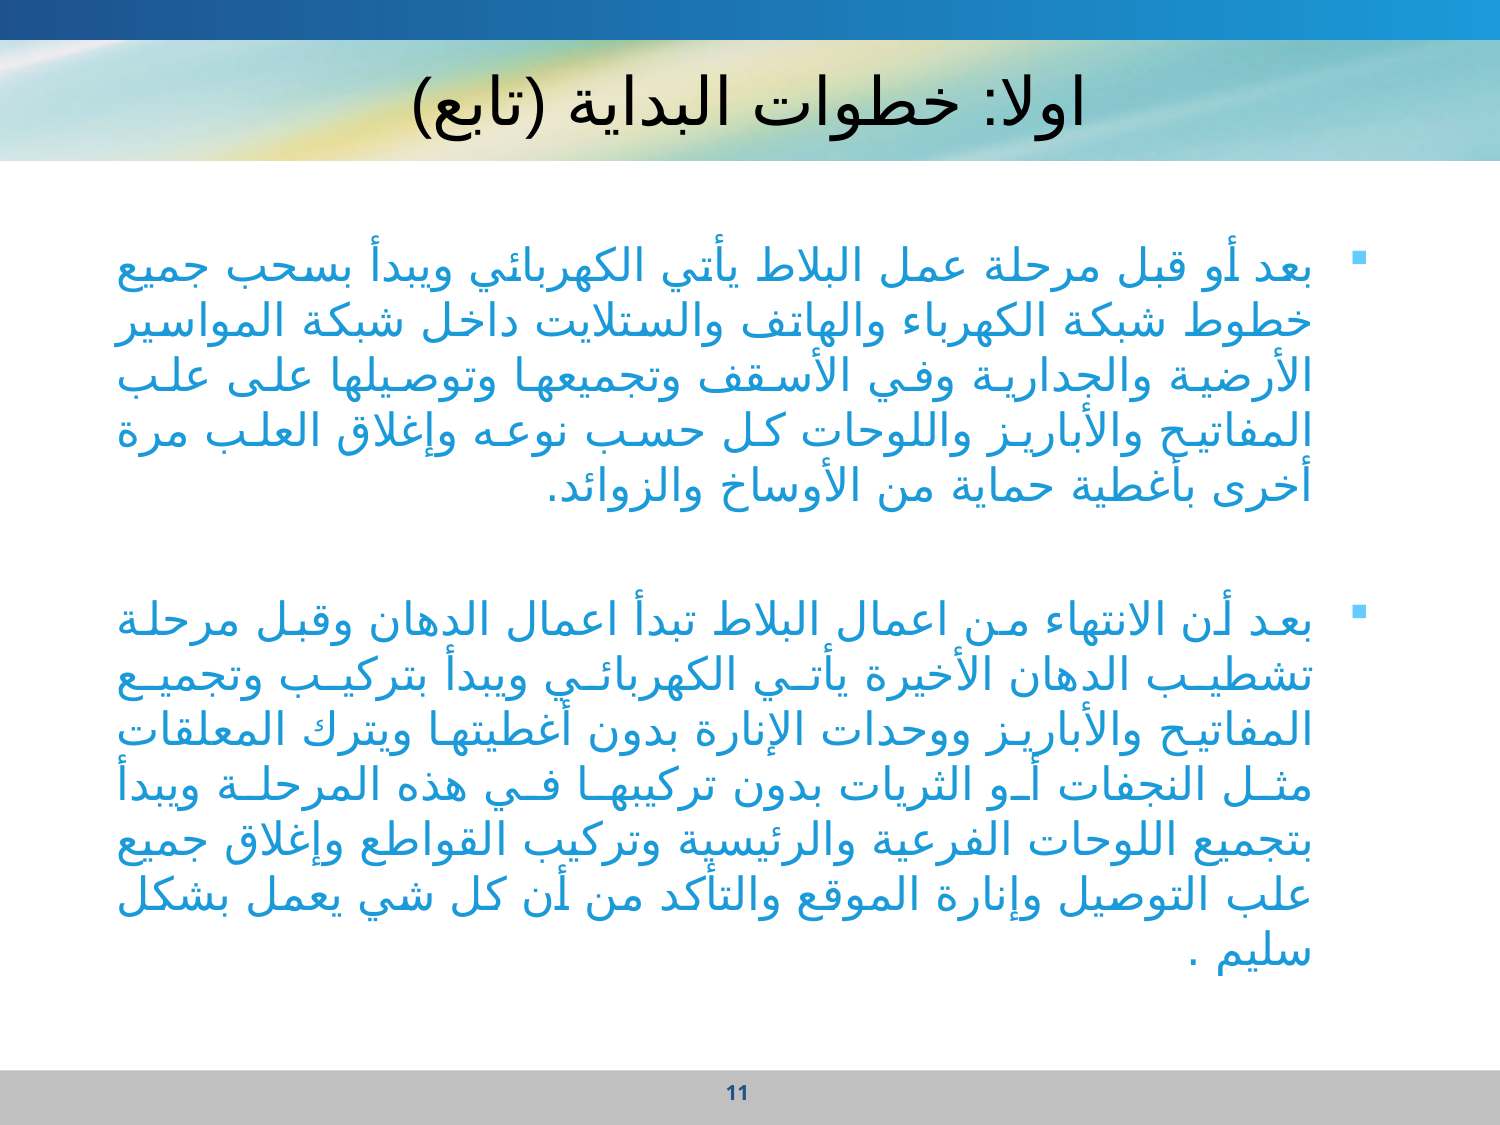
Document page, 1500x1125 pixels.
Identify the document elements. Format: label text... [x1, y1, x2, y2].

slide_number 11 [562, 1072, 913, 1115]
picture [0, 39, 1500, 161]
title اولا: خطوات البداية (تابع) [75, 52, 1425, 145]
list بعد أو قبل مرحلة عمل البلاط يأتي الكهربائي ويبدأ بسحب جميع خطوط شبكة الكهرباء والهاتف والستلايت داخل شبكة المواسير الأرضية والجدارية وفي الأسقف وتجميعها وتوصيلها على علب المفاتيح والأباريز واللوحات كل حسب نوعه وإغلاق العلب مرة أخرى بأغطية حماية من الأوساخ والزوائد. بعد أن الانتهاء من اعمال البلاط تبدأ اعمال الدهان وقبل مرحلة تشطيب الدهان الأخيرة يأتي الكهربائي ويبدأ بتركيب وتجميع المفاتيح والأباريز ووحدات الإنارة بدون أغطيتها ويترك المعلقات مثل النجفات أو الثريات بدون تركيبها في هذه المرحلة ويبدأ بتجميع اللوحات الفرعية والرئيسية وتركيب القواطع وإغلاق جميع علب التوصيل وإنارة الموقع والتأكد من أن كل شي يعمل بشكل سليم . [101, 228, 1386, 1025]
